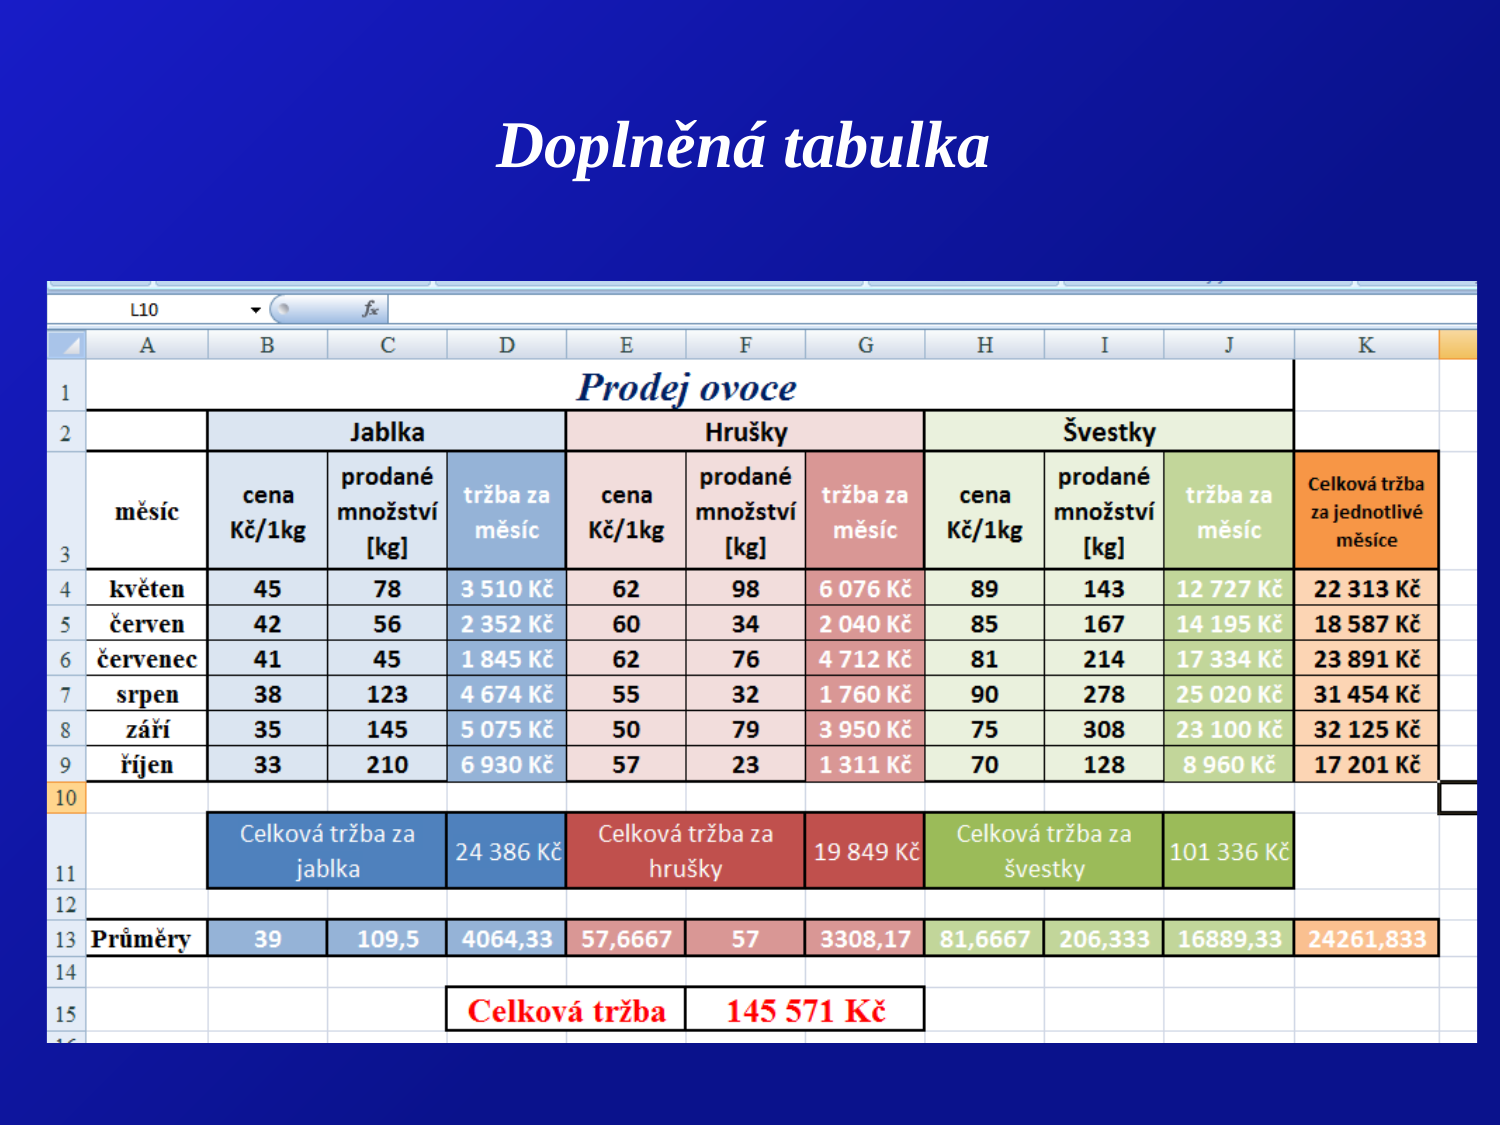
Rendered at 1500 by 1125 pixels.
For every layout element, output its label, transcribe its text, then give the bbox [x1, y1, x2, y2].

text_box Doplněná tabulka [46, 93, 1442, 280]
picture [46, 280, 1478, 1044]
